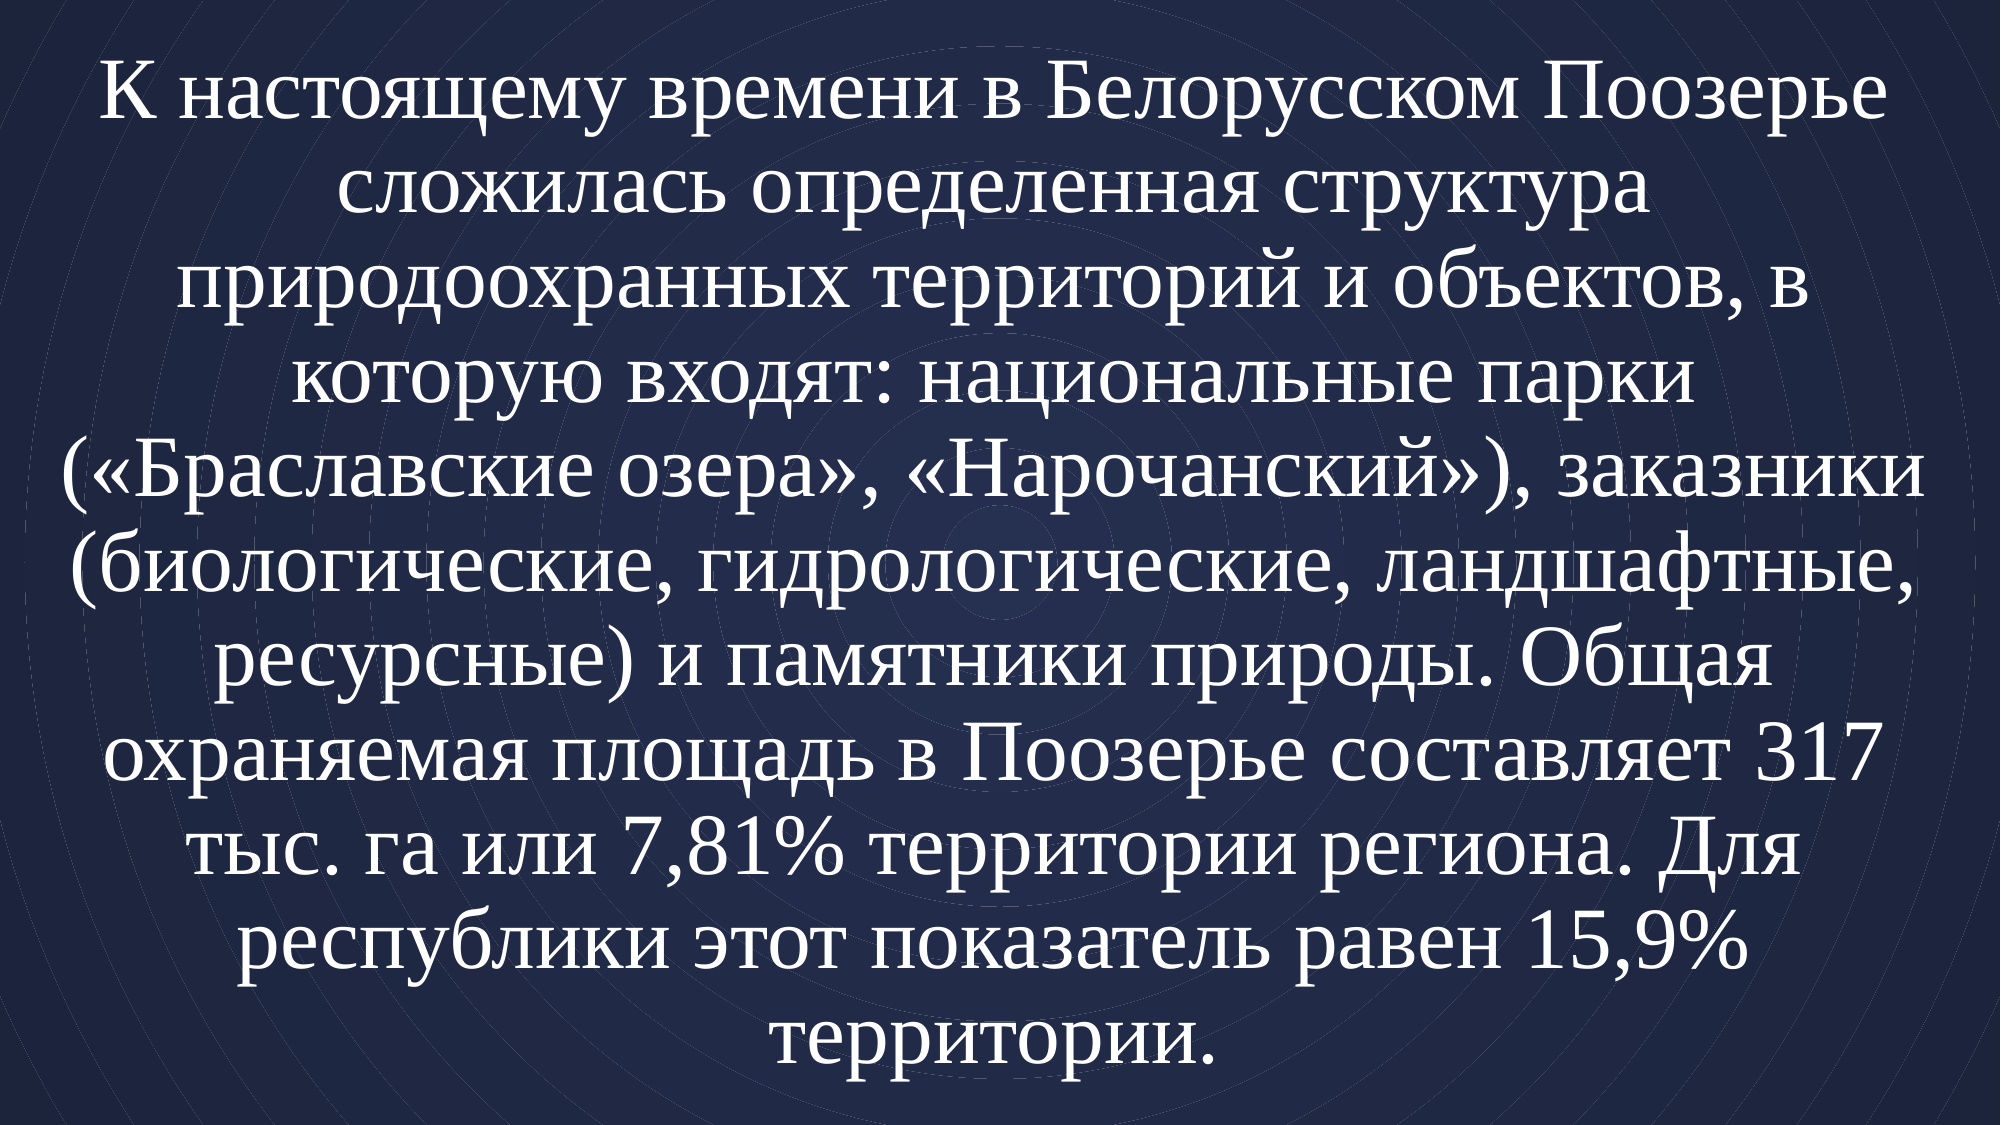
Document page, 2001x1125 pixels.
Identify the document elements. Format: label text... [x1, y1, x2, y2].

title К настоящему времени в Белорусском Поозерье сложилась определенная структура природоохранных территорий и объектов, в которую входят: национальные парки («Браславские озера», «Нарочанский»), заказники (биологические, гидрологические, ландшафтные, ресурсные) и памятники природы. Общая охраняемая площадь в Поозерье составляет 317 тыс. га или 7,81% территории региона. Для республики этот показатель равен 15,9% территории. [39, 46, 1950, 1090]
